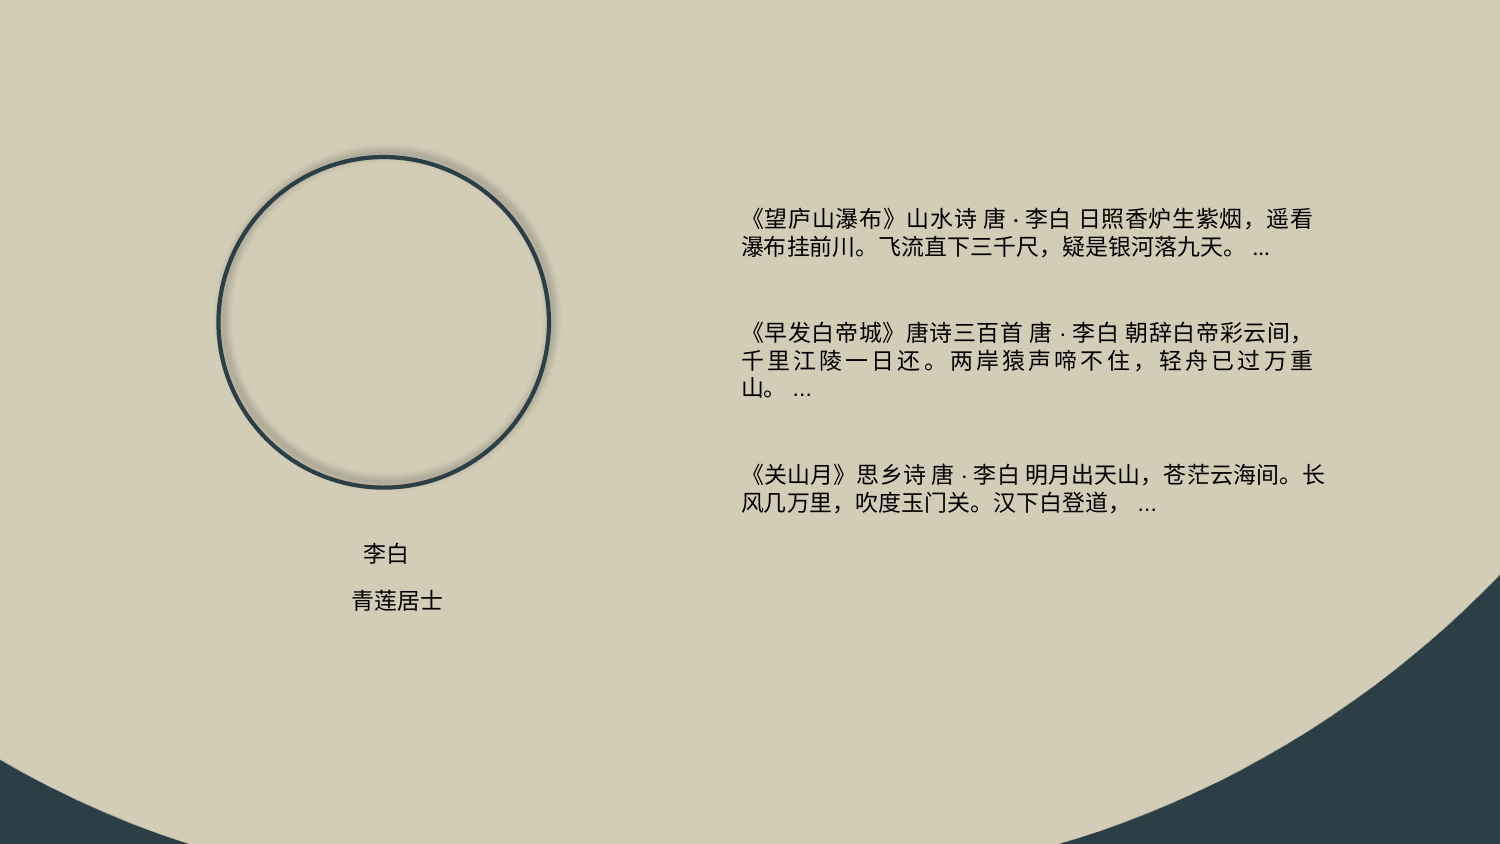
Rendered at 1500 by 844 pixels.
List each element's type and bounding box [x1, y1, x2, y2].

text_box [0, 0, 1500, 844]
